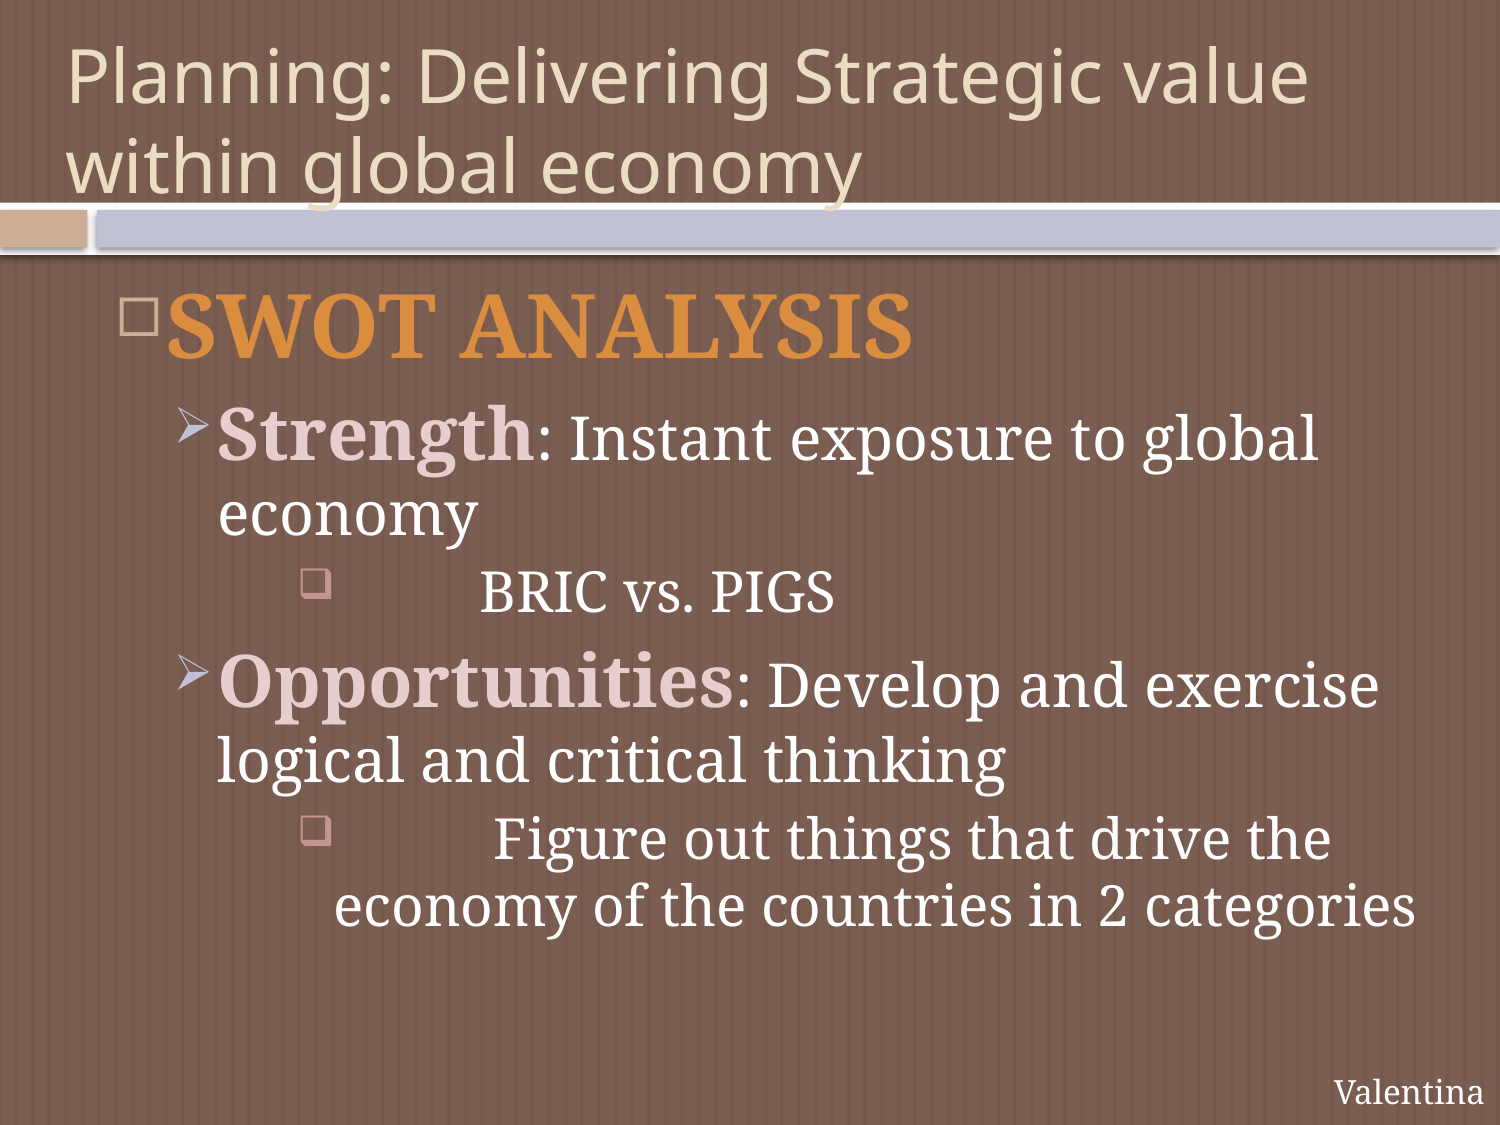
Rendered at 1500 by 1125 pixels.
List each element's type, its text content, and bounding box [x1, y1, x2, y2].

list SWOT ANALYSIS Strength: Instant exposure to global economy BRIC vs. PIGS Opportunities: Develop and exercise logical and critical thinking Figure out things that drive the economy of the countries in 2 categories [100, 262, 1439, 1001]
text_box Valentina [1175, 1064, 1500, 1119]
title Planning: Delivering Strategic value within global economy [49, 37, 1439, 201]
